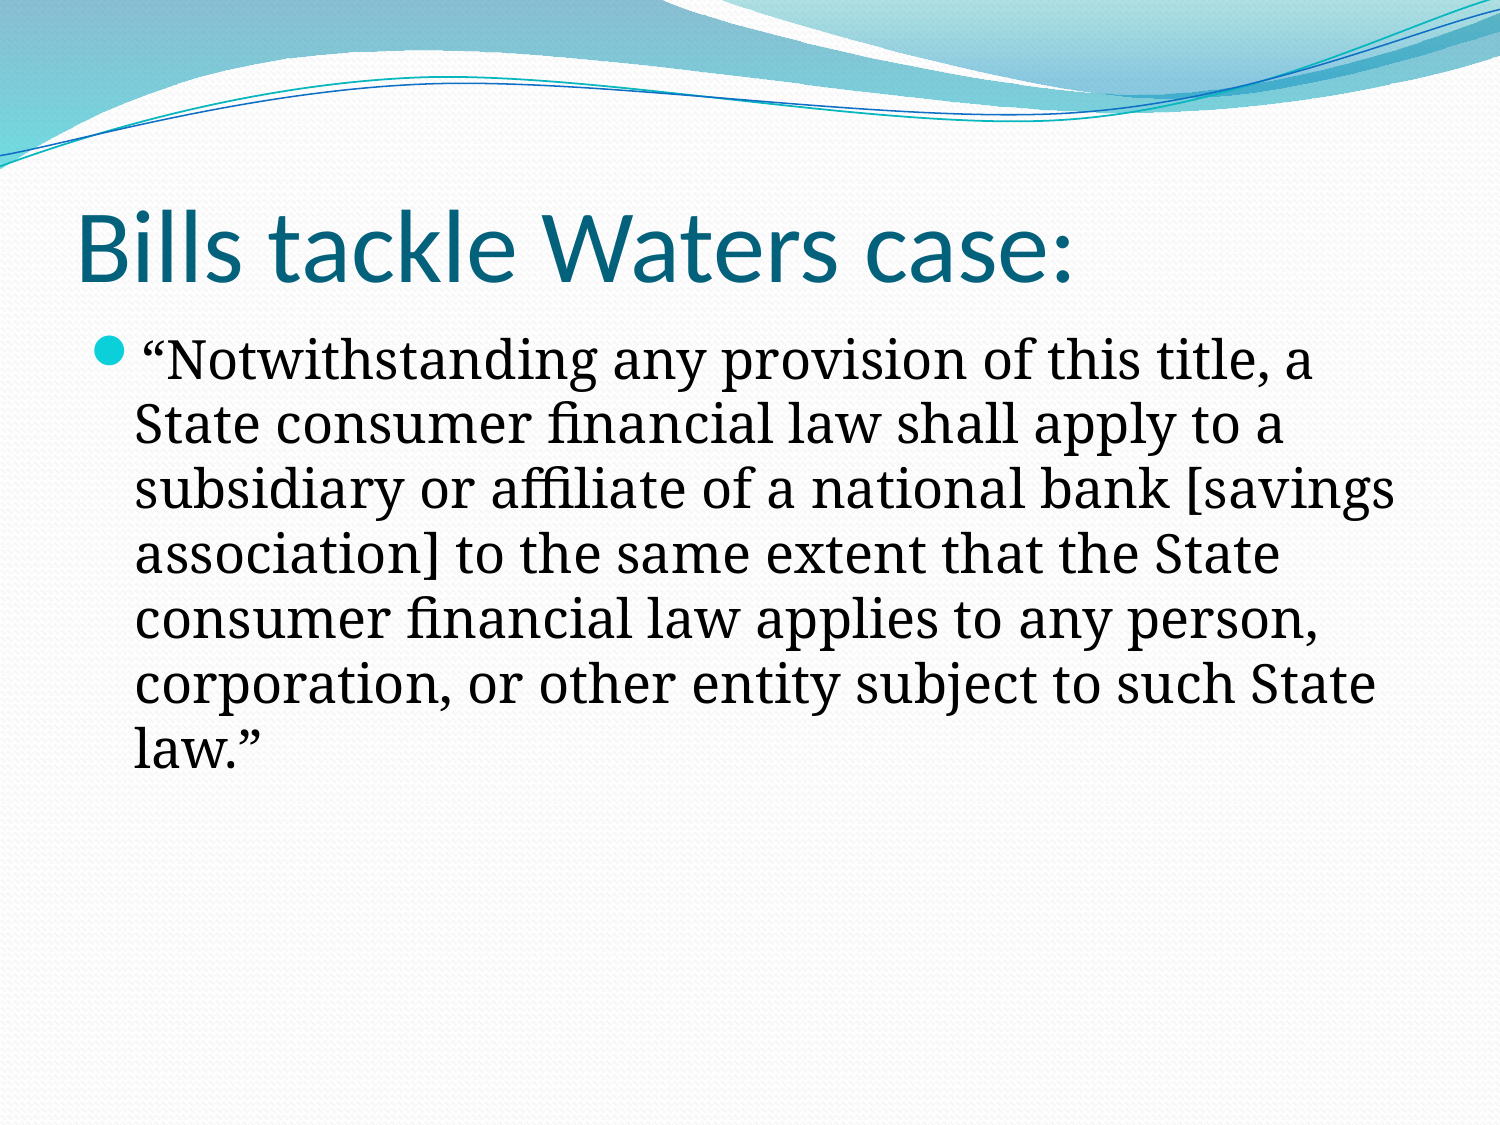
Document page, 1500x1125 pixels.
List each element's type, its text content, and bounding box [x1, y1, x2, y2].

list “Notwithstanding any provision of this title, a State consumer financial law shall apply to a subsidiary or affiliate of a national bank [savings association] to the same extent that the State consumer financial law applies to any person, corporation, or other entity subject to such State law.” [74, 317, 1426, 1038]
title Bills tackle Waters case: [74, 115, 1426, 304]
